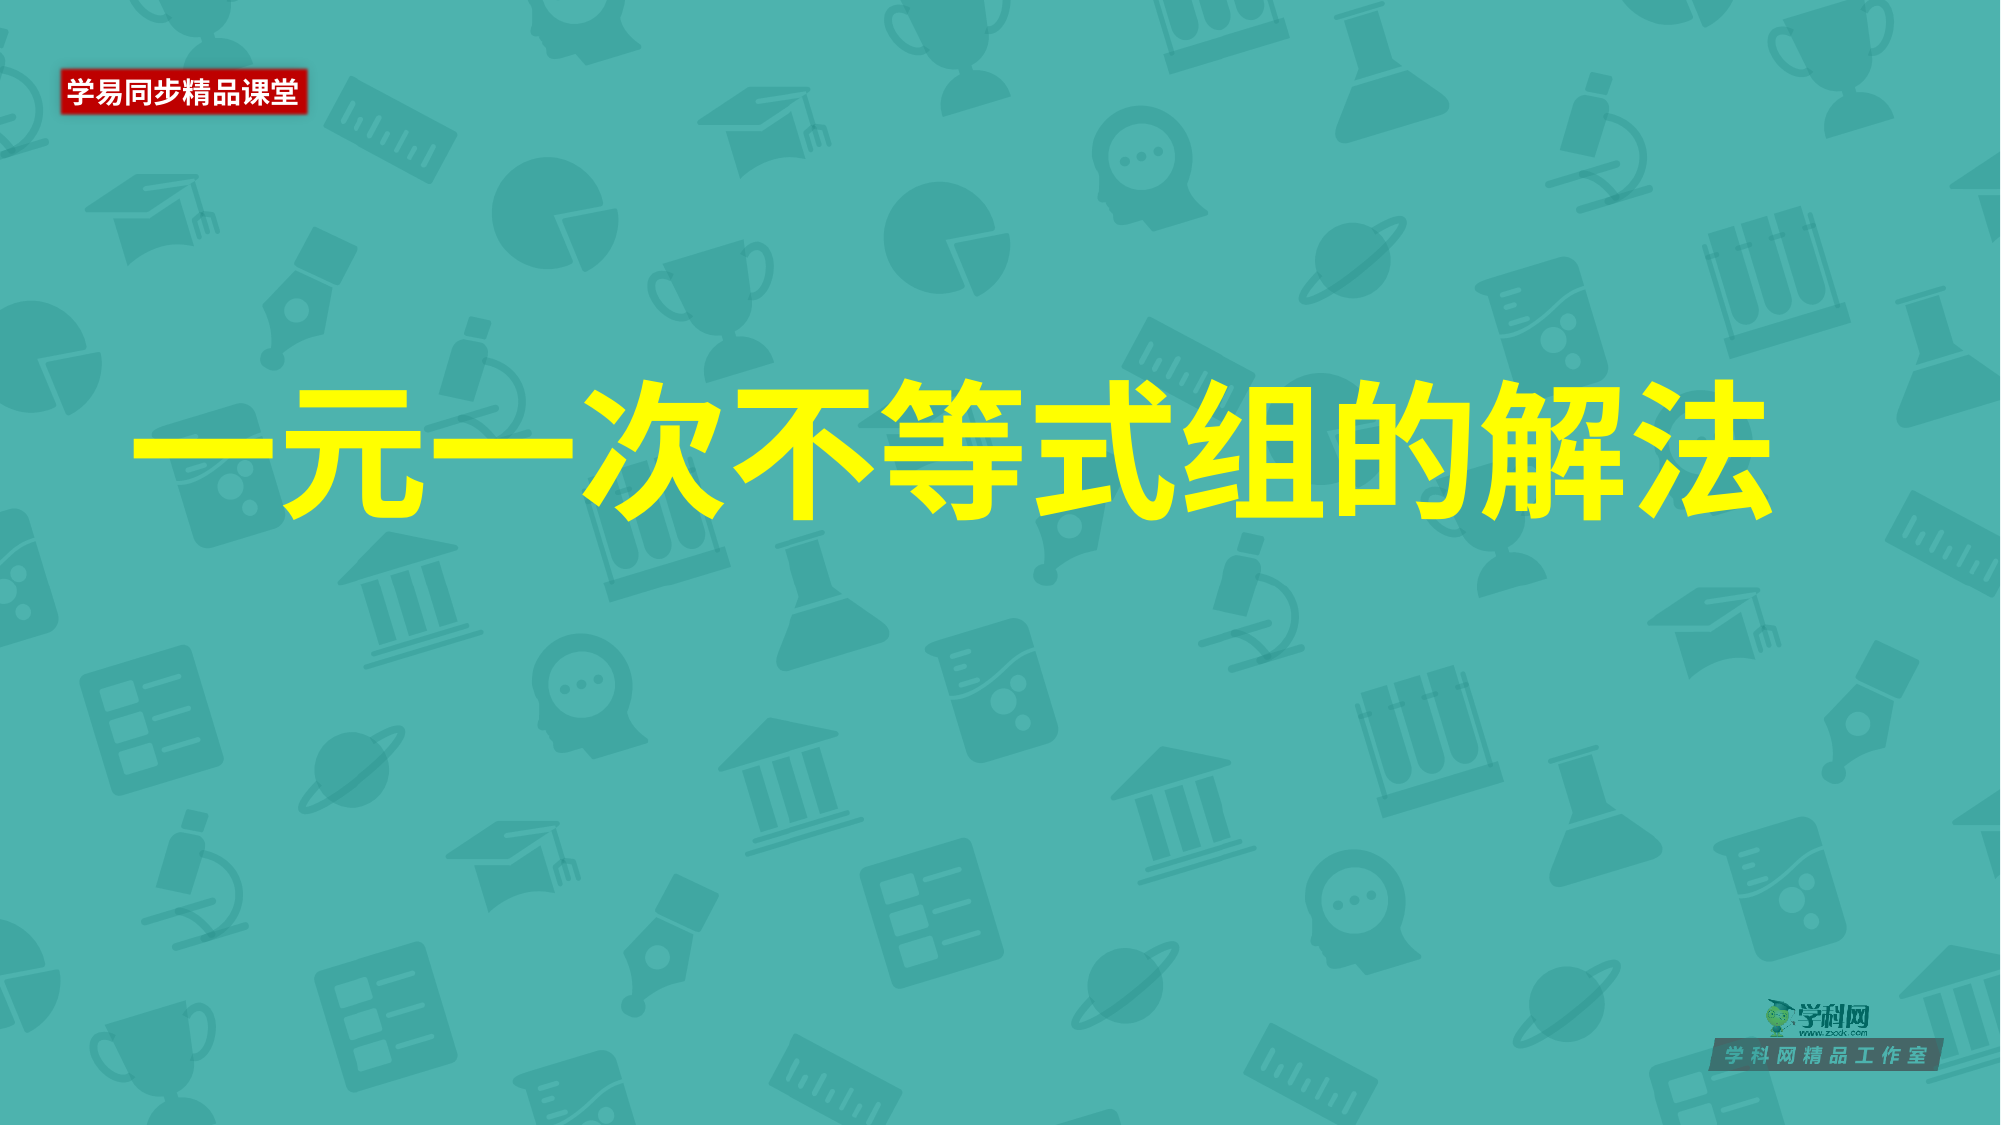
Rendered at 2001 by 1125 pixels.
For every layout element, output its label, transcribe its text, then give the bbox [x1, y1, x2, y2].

picture [0, 0, 2001, 1125]
text_box 一元一次不等式组的解法 [114, 349, 2000, 545]
text_box 学易同步精品课堂 [64, 72, 305, 112]
